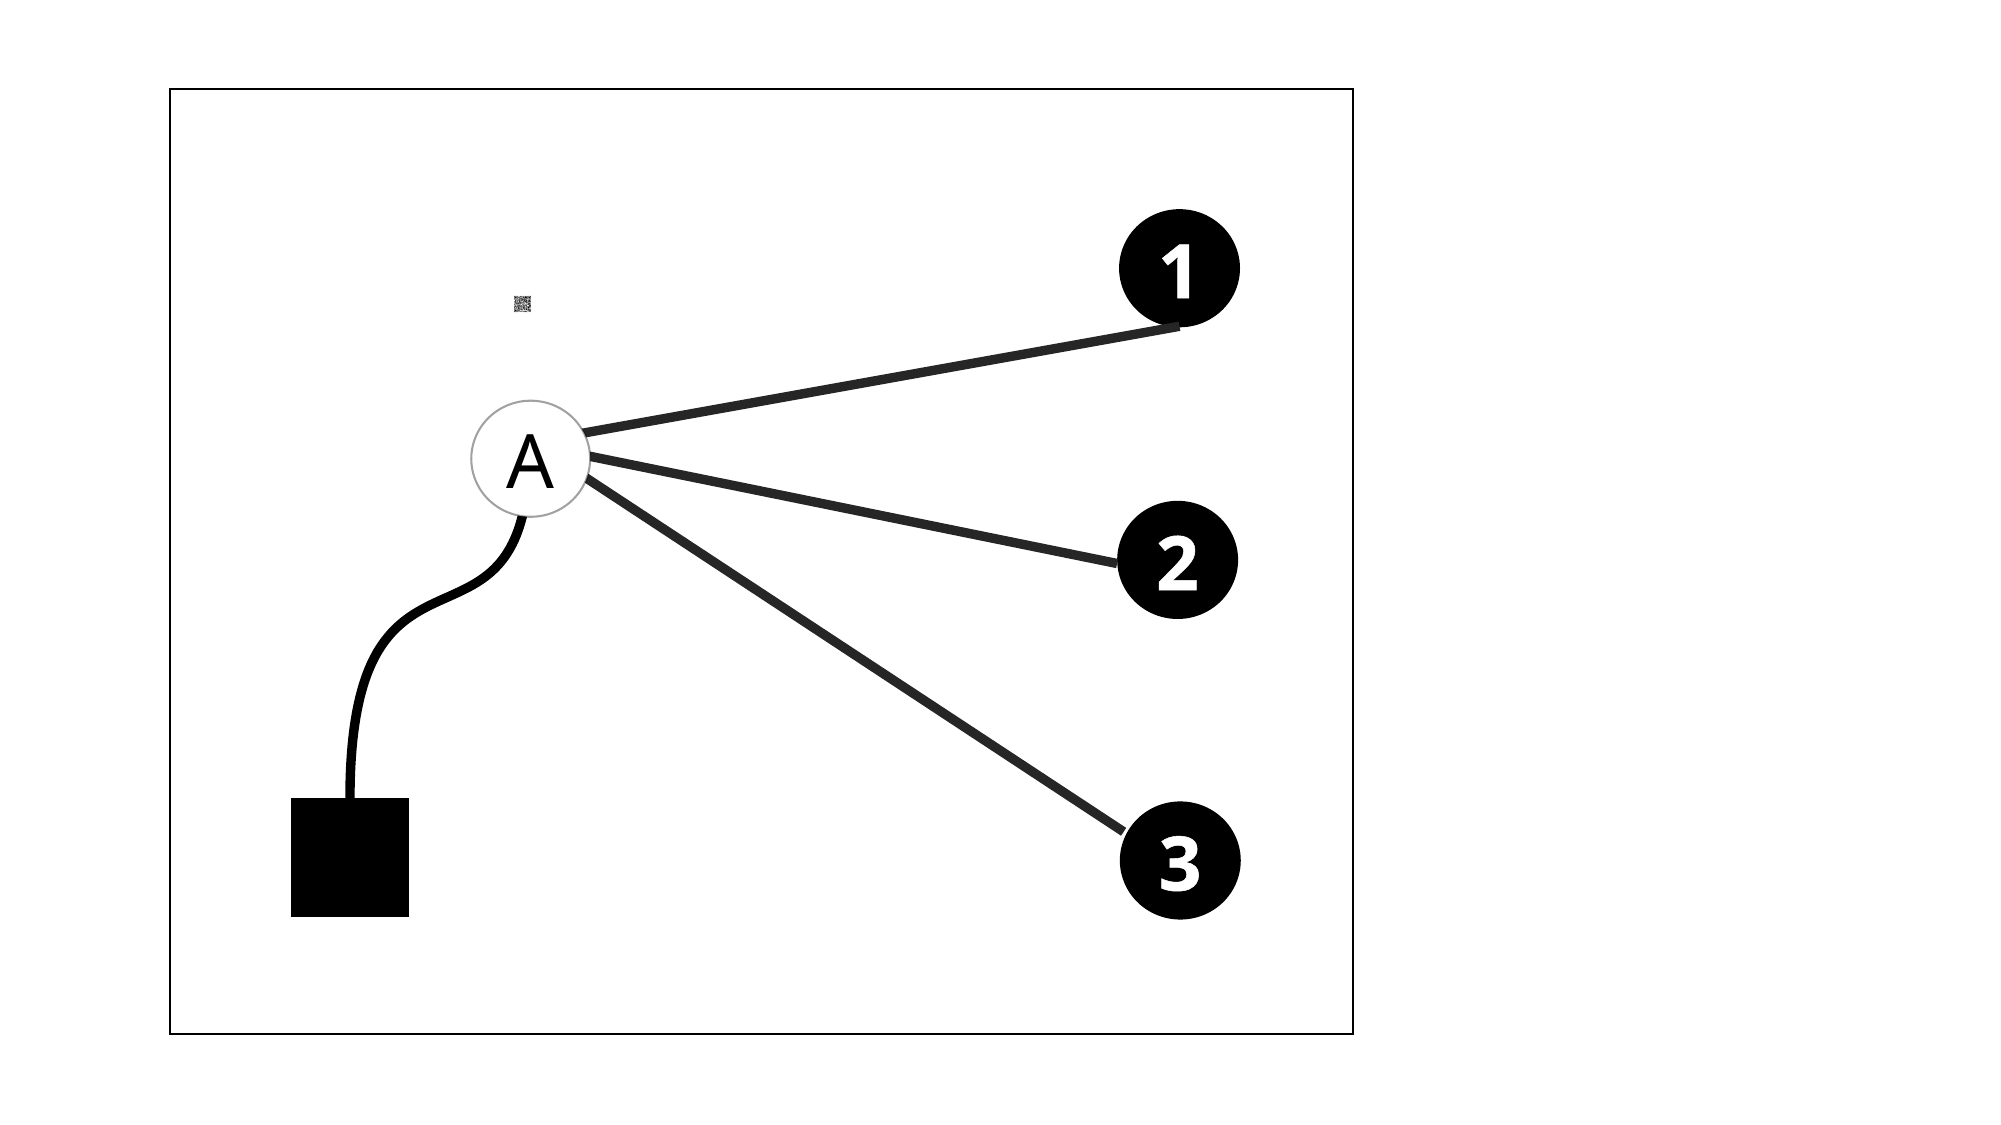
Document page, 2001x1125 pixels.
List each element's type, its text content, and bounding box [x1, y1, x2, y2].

text_box [291, 798, 409, 917]
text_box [532, 268, 1121, 442]
picture [512, 294, 532, 314]
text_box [532, 442, 1124, 832]
text_box 2 [1124, 500, 1239, 619]
text_box 1 [1119, 209, 1241, 328]
text_box A [470, 399, 532, 518]
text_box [262, 532, 532, 712]
text_box 3 [1119, 801, 1241, 920]
text_box [169, 88, 1354, 1035]
